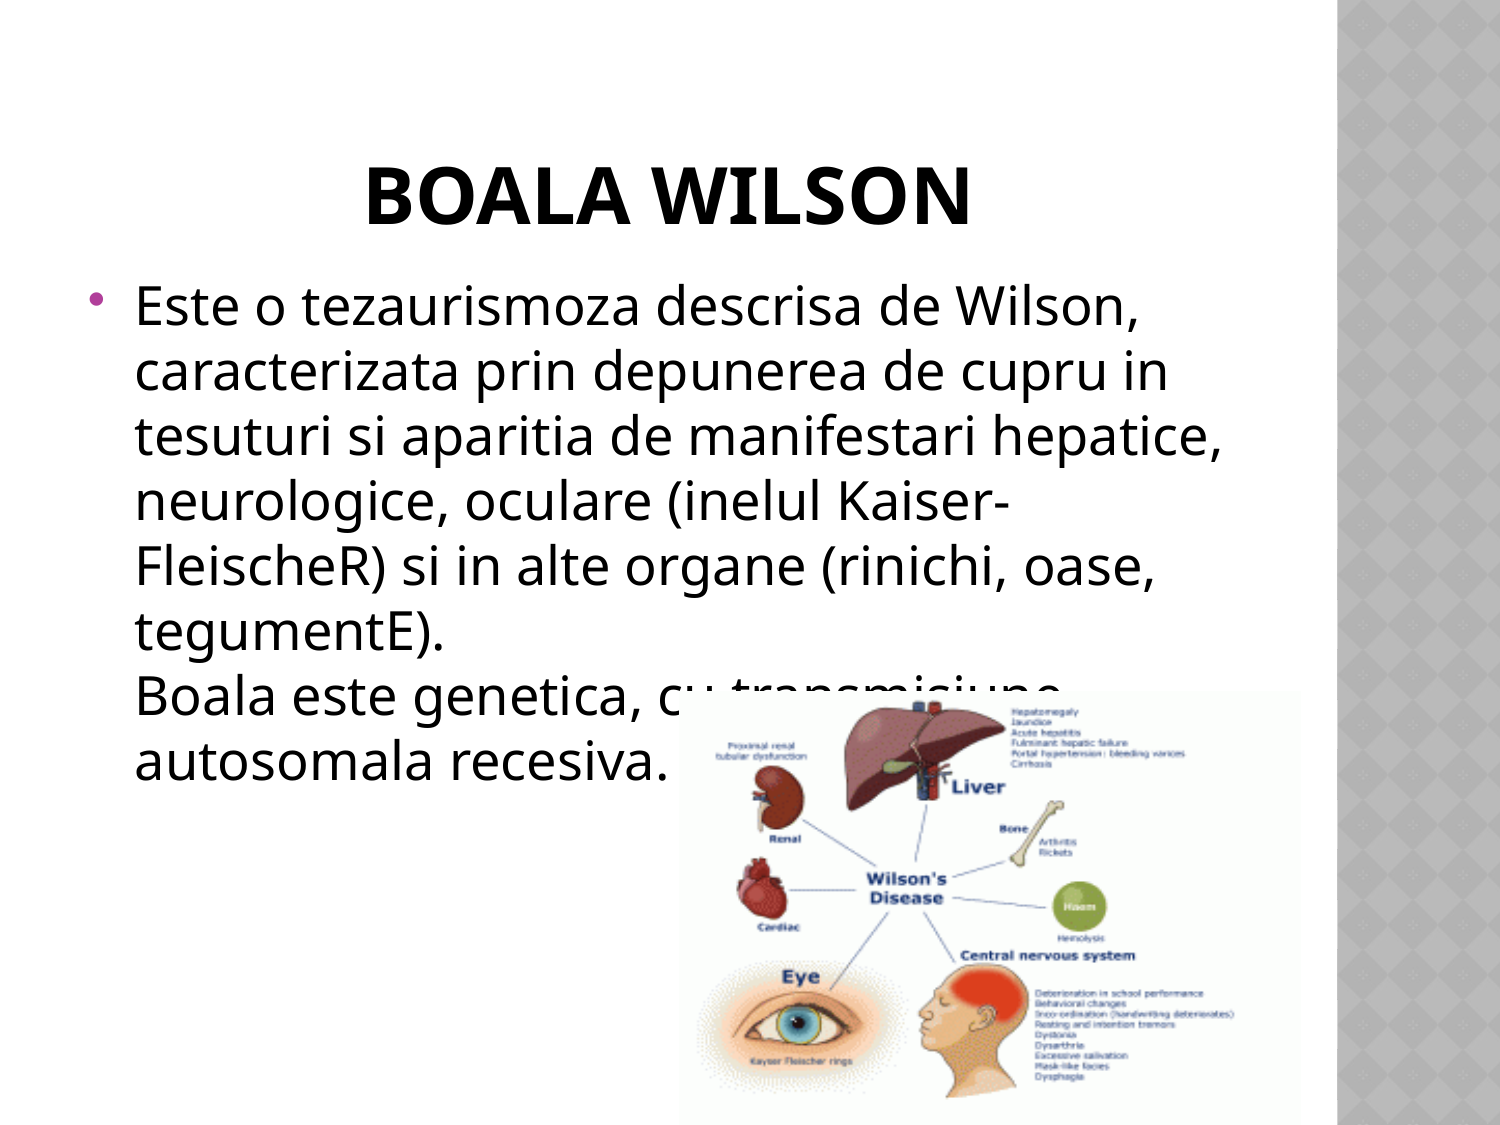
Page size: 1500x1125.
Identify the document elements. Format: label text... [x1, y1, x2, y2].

list Este o tezaurismoza descrisa de Wilson, caracterizata prin depunerea de cupru in tesuturi si aparitia de manifestari hepatice, neurologice, oculare (inelul Kaiser-FleischeR) si in alte organe (rinichi, oase, tegumentE). Boala este genetica, cu transmisiune autosomala recesiva. [75, 264, 1263, 1059]
picture [679, 690, 1302, 1125]
title Boala Wilson [75, 52, 1263, 240]
